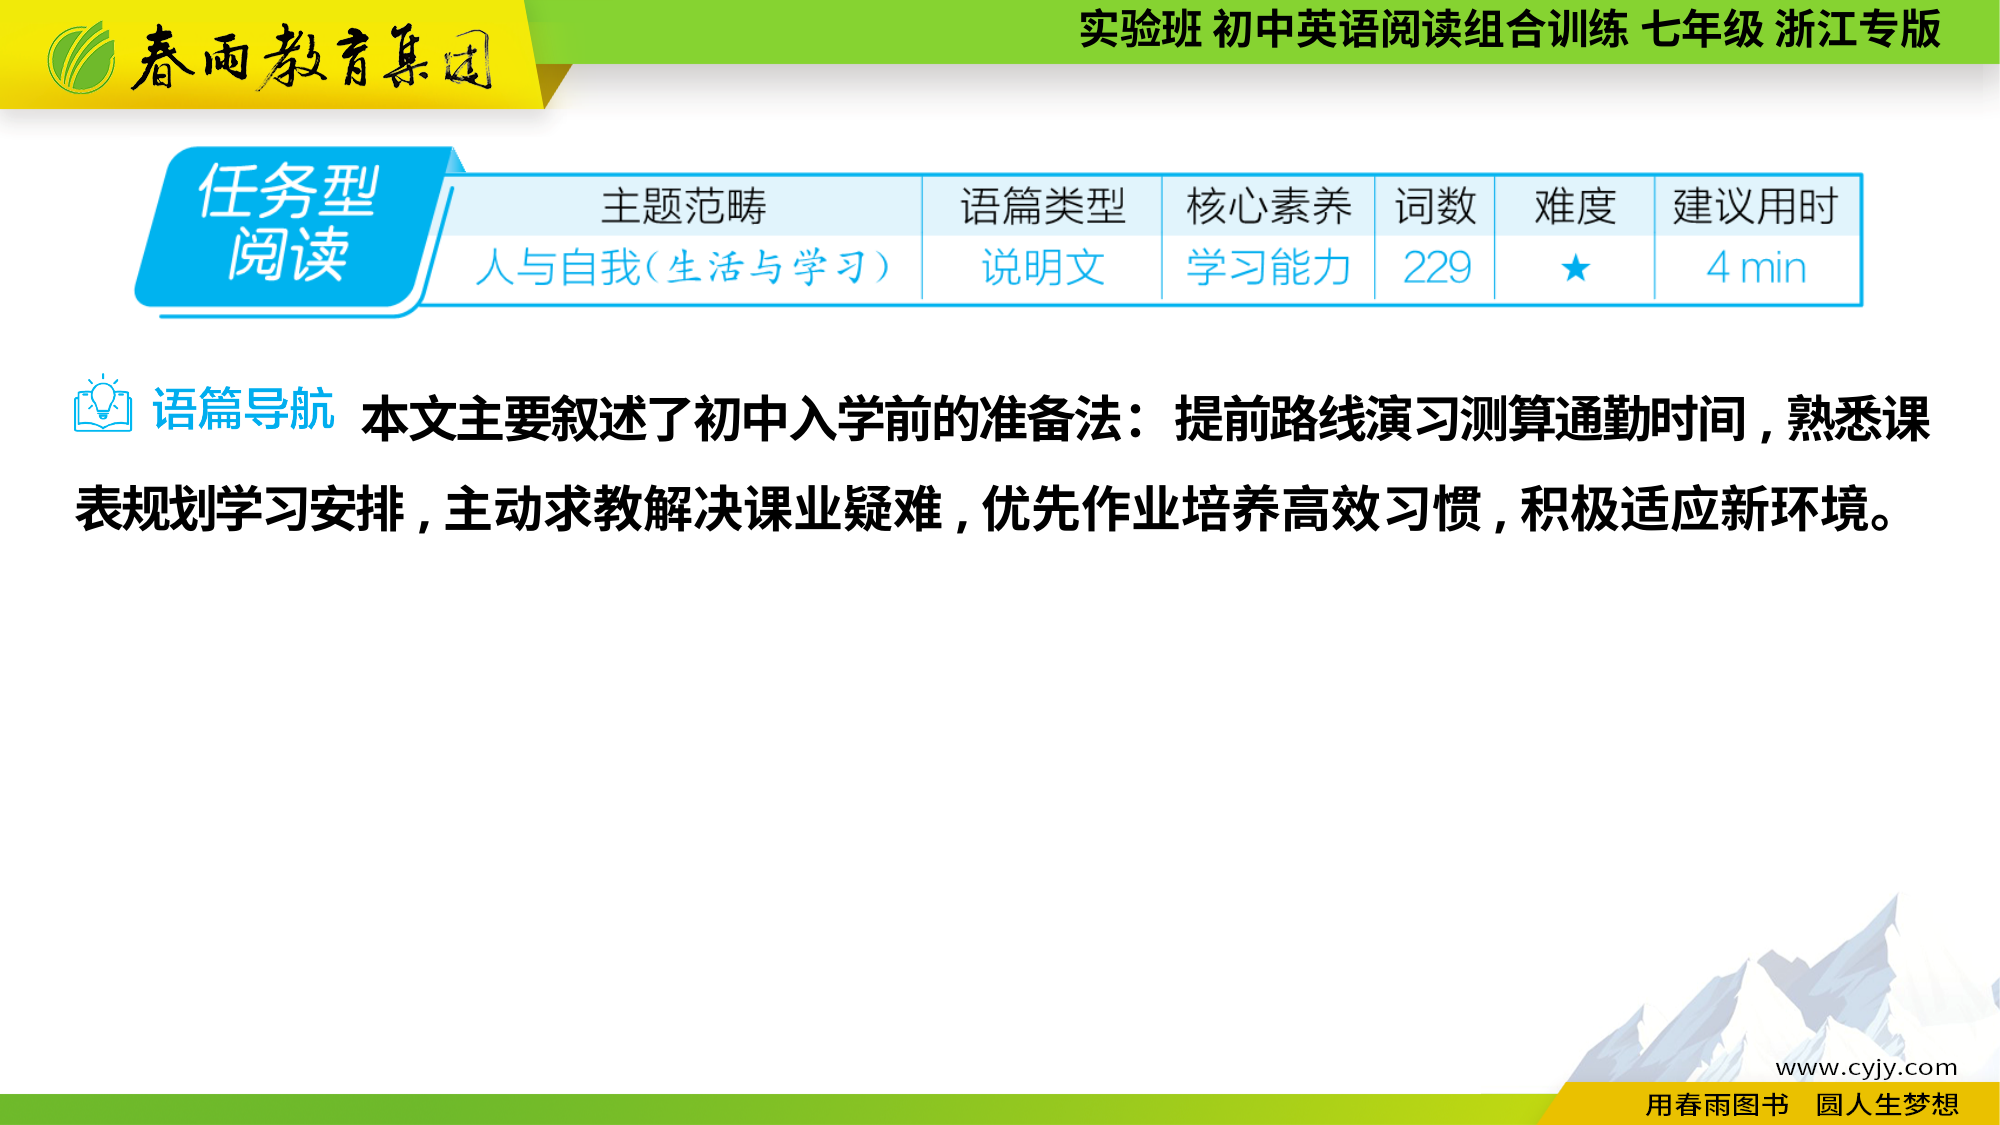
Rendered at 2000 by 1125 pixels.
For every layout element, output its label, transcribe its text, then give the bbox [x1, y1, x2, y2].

list 本文主要叙述了初中入学前的准备法：提前路线演习测算通勤时间,熟悉课表规划学习安排,主动求教解决课业疑难,优先作业培养高效习惯,积极适应新环境。 [59, 350, 1944, 547]
picture [0, 0, 2000, 1125]
